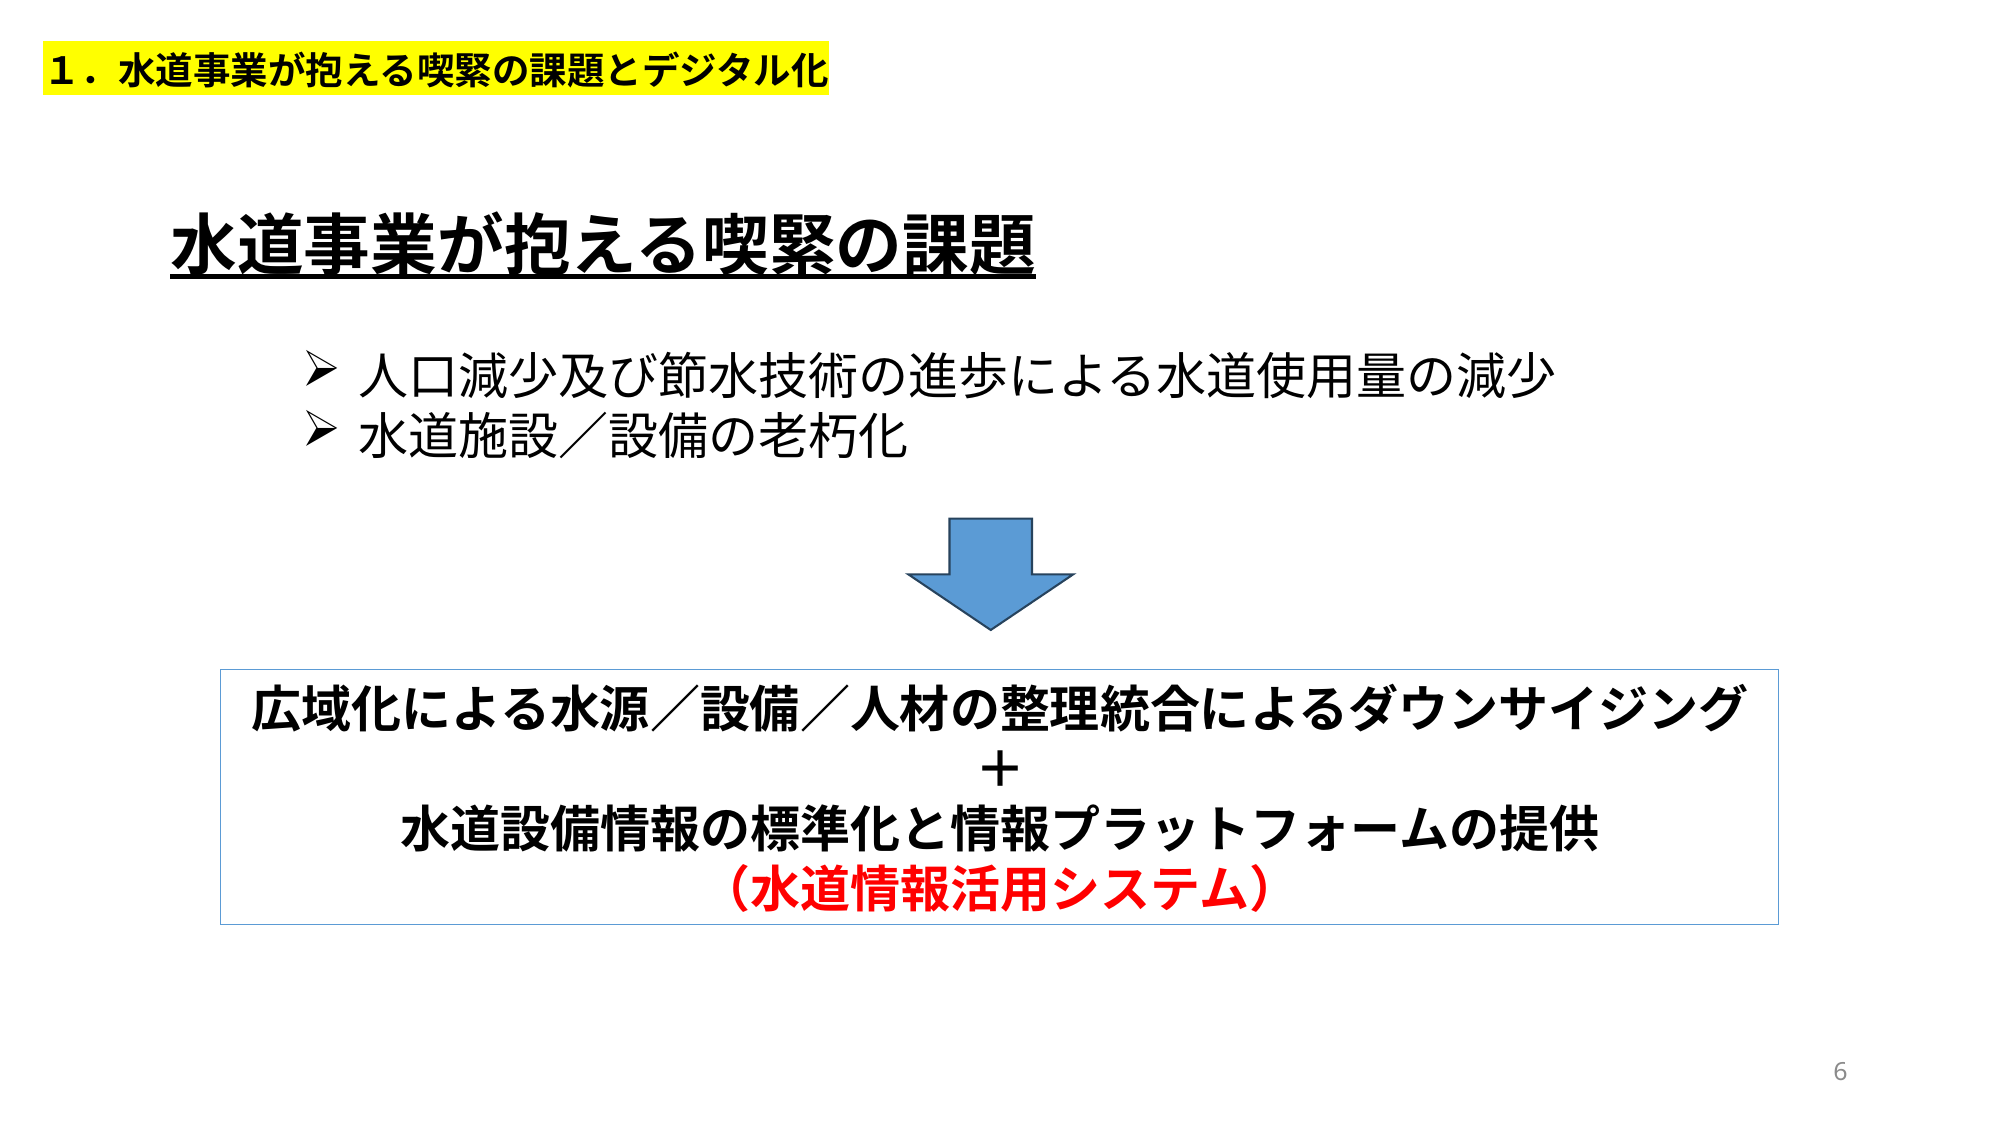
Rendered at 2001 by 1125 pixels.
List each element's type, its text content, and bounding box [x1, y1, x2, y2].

text_box 水道事業が抱える喫緊の課題 [155, 195, 1624, 290]
slide_number 6 [1412, 1042, 1863, 1103]
text_box 人口減少及び節水技術の進歩による水道使用量の減少 水道施設／設備の老朽化 [287, 336, 1623, 472]
text_box １．水道事業が抱える喫緊の課題とデジタル化 [28, 39, 888, 100]
text_box [904, 517, 1077, 632]
text_box 広域化による水源／設備／人材の整理統合によるダウンサイジング ＋ 水道設備情報の標準化と情報プラットフォームの提供 （水道情報活用システム） [220, 669, 1779, 925]
